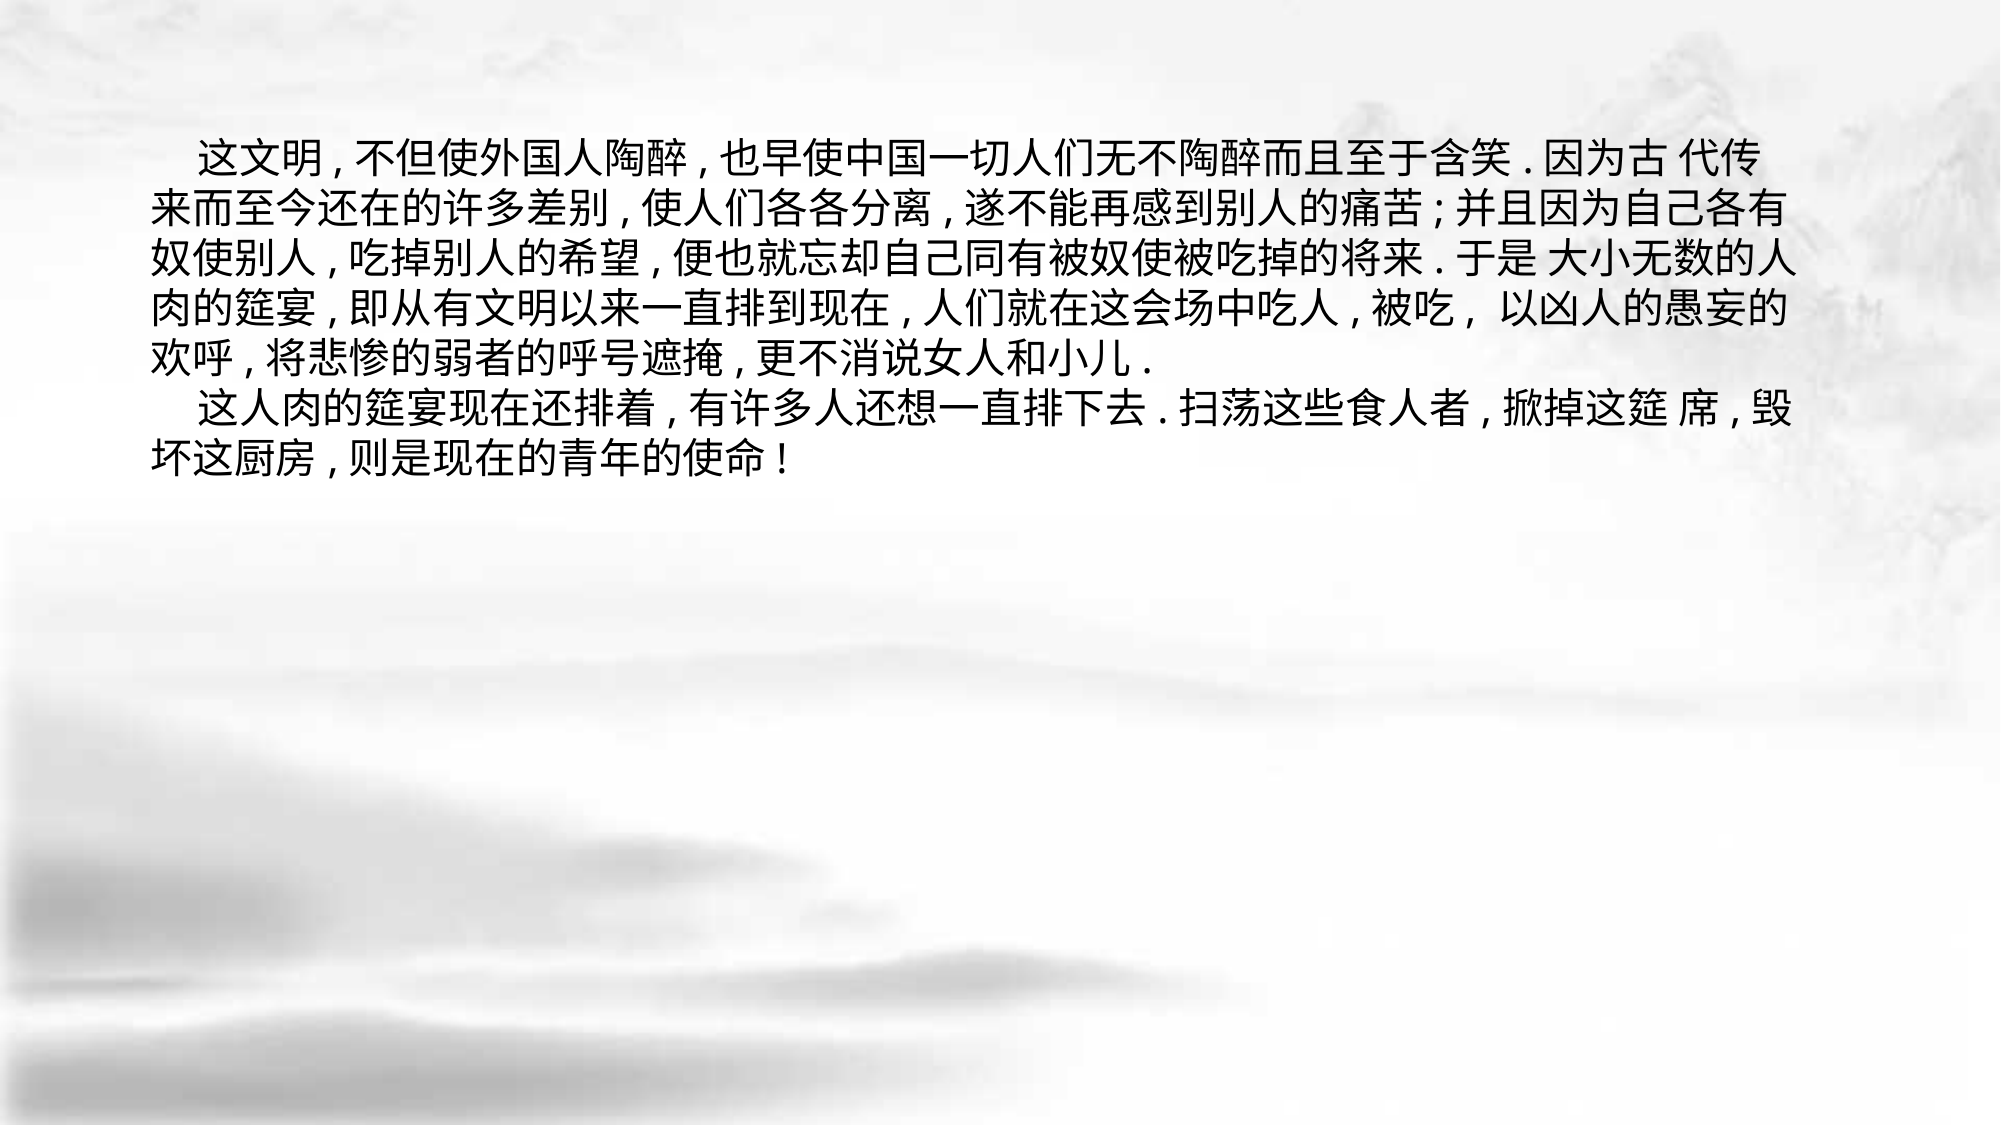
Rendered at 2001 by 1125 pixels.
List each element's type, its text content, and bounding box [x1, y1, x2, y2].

text_box 这文明,不但使外国人陶醉,也早使中国一切人们无不陶醉而且至于含笑.因为古 代传来而至今还在的许多差别,使人们各各分离,遂不能再感到别人的痛苦;并且因为自己各有奴使别人,吃掉别人的希望,便也就忘却自己同有被奴使被吃掉的将来.于是 大小无数的人肉的筵宴,即从有文明以来一直排到现在,人们就在这会场中吃人,被吃, 以凶人的愚妄的欢呼,将悲惨的弱者的呼号遮掩,更不消说女人和小儿. 这人肉的筵宴现在还排着,有许多人还想一直排下去.扫荡这些食人者,掀掉这筵 席,毁坏这厨房,则是现在的青年的使命! [135, 124, 1814, 490]
picture [0, 0, 2001, 1125]
